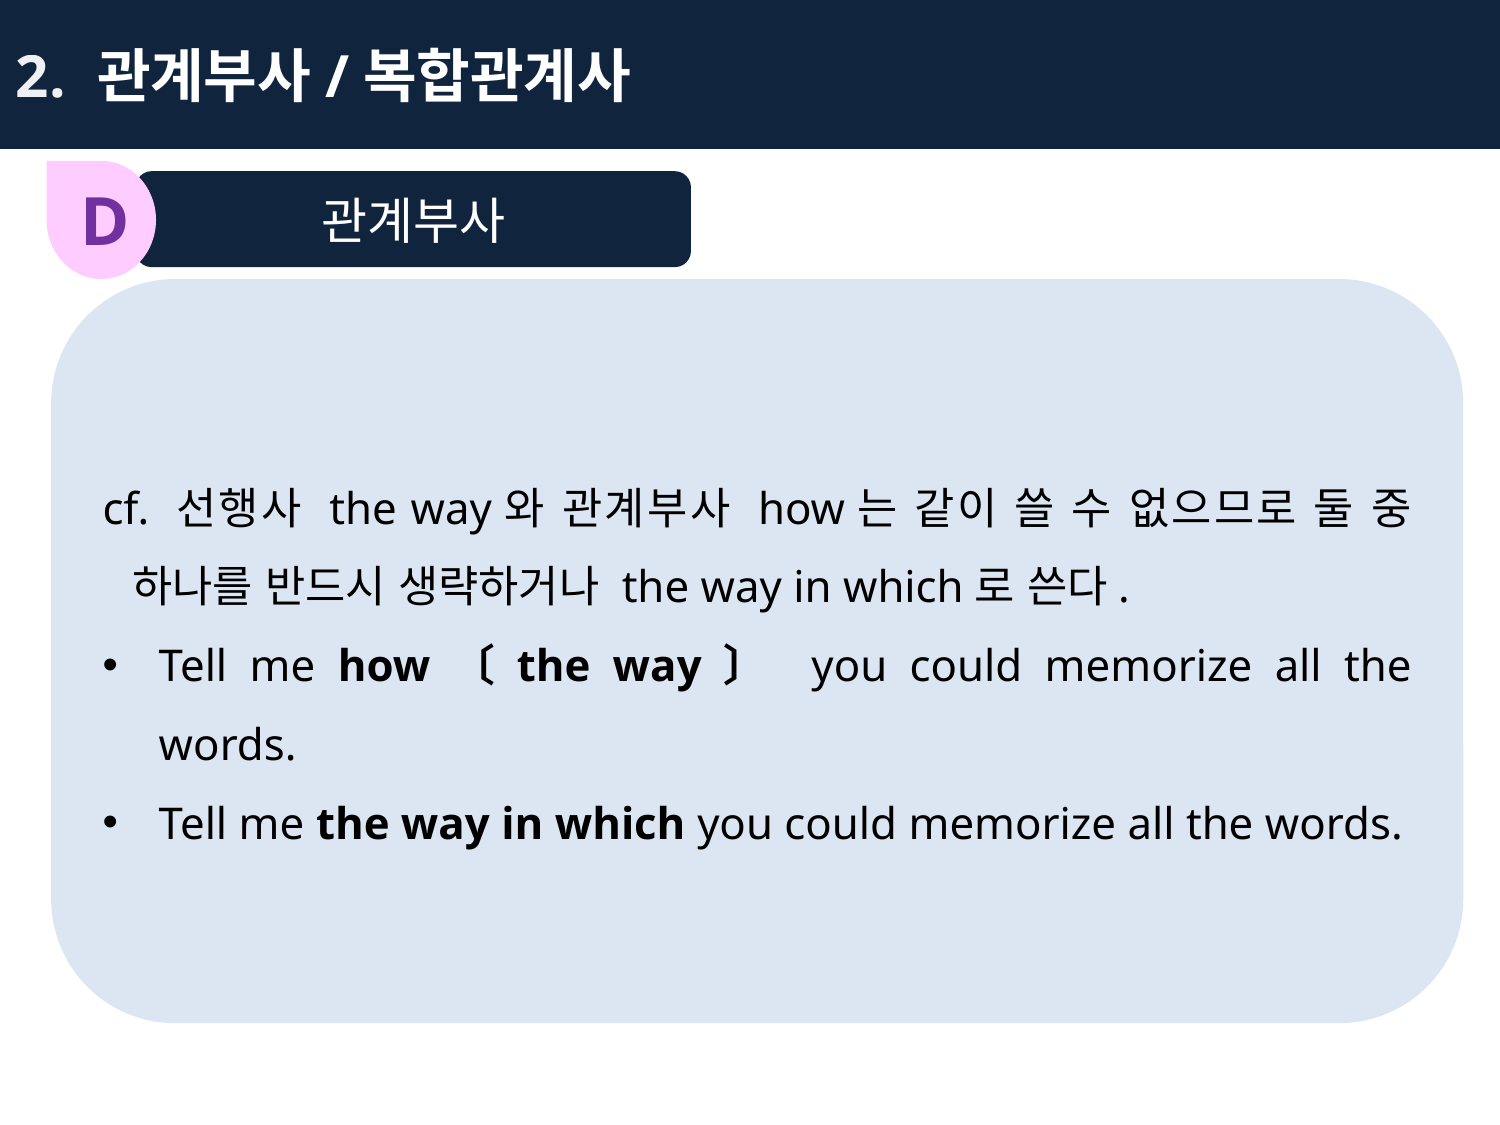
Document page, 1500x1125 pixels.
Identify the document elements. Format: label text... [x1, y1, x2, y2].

text_box D [65, 171, 137, 266]
text_box 관계부사 [139, 169, 694, 270]
text_box [44, 158, 159, 282]
text_box 2. 관계부사/복합관계사 [0, 0, 1500, 151]
text_box cf. 선행사 the way와 관계부사 how는 같이 쓸 수 없으므로 둘 중 하나를 반드시 생략하거나 the way in which로 쓴다. Tell me how〔the way〕 you could memorize all the words. Tell me the way in which you could memorize all the words. [49, 276, 1466, 1026]
